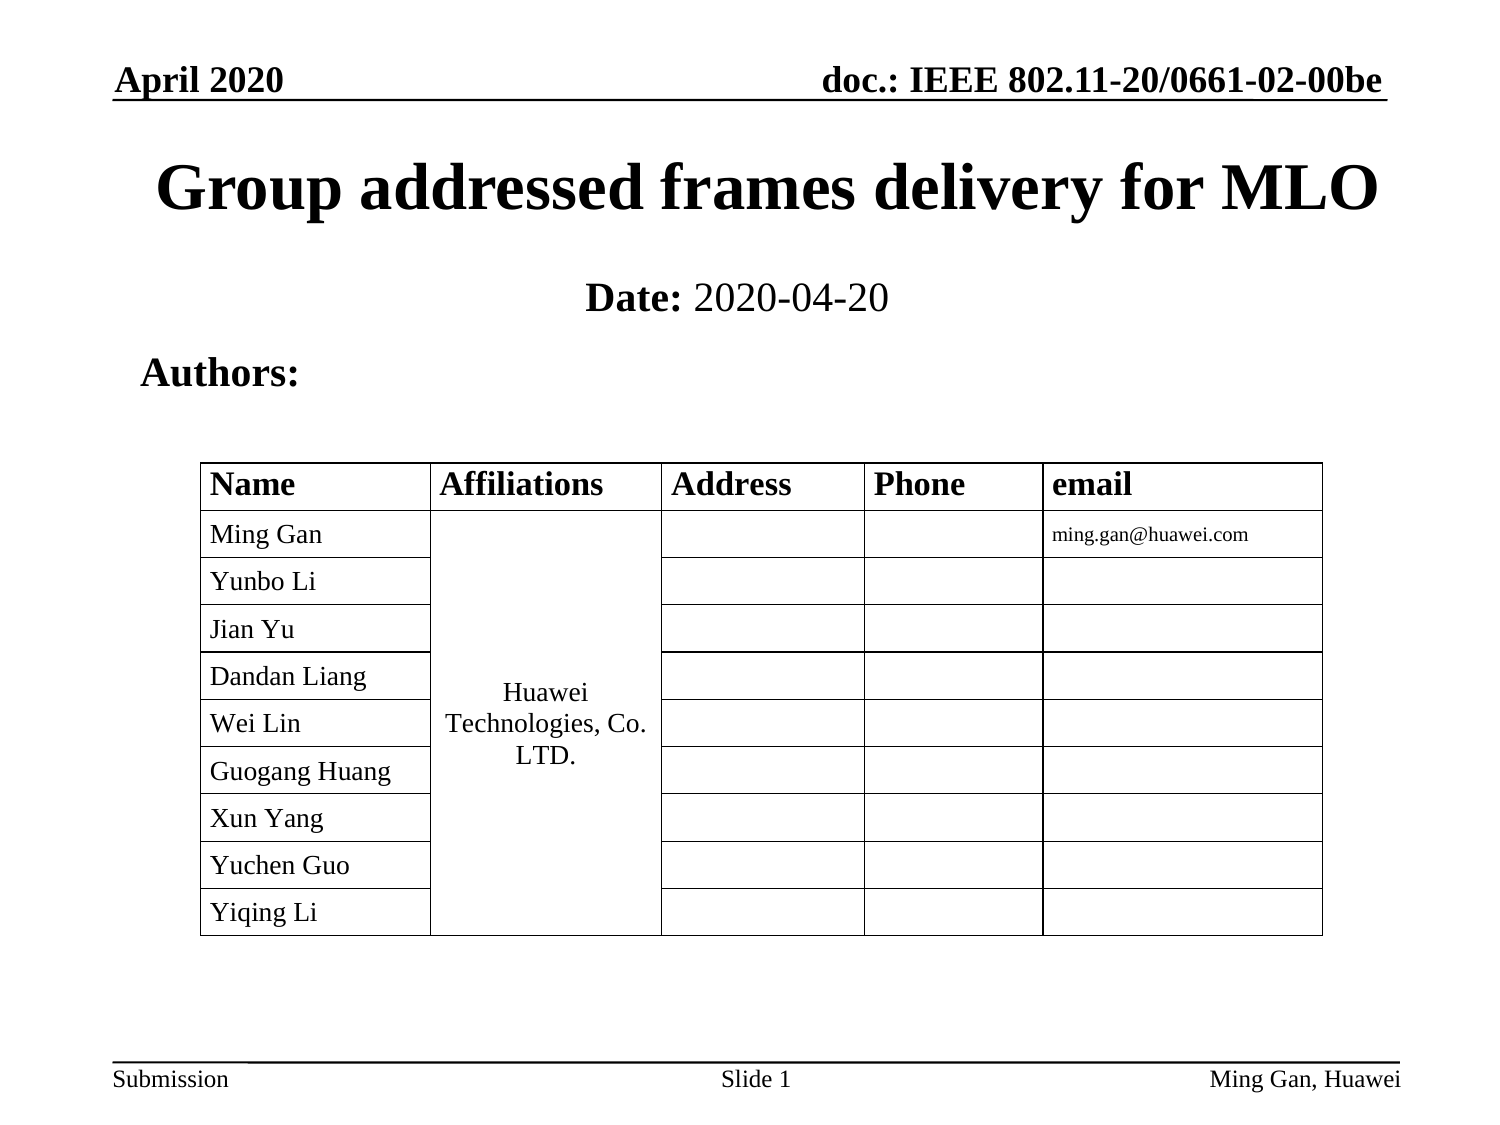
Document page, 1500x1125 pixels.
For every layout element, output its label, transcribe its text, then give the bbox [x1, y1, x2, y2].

text_box Authors: [124, 337, 363, 400]
title Group addressed frames delivery for MLO [49, 112, 1488, 238]
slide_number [114, 54, 286, 101]
list Date: 2020-04-20 [99, 262, 1376, 326]
footer Ming Gan, Huawei [1330, 1061, 1402, 1093]
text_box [187, 462, 1325, 1118]
